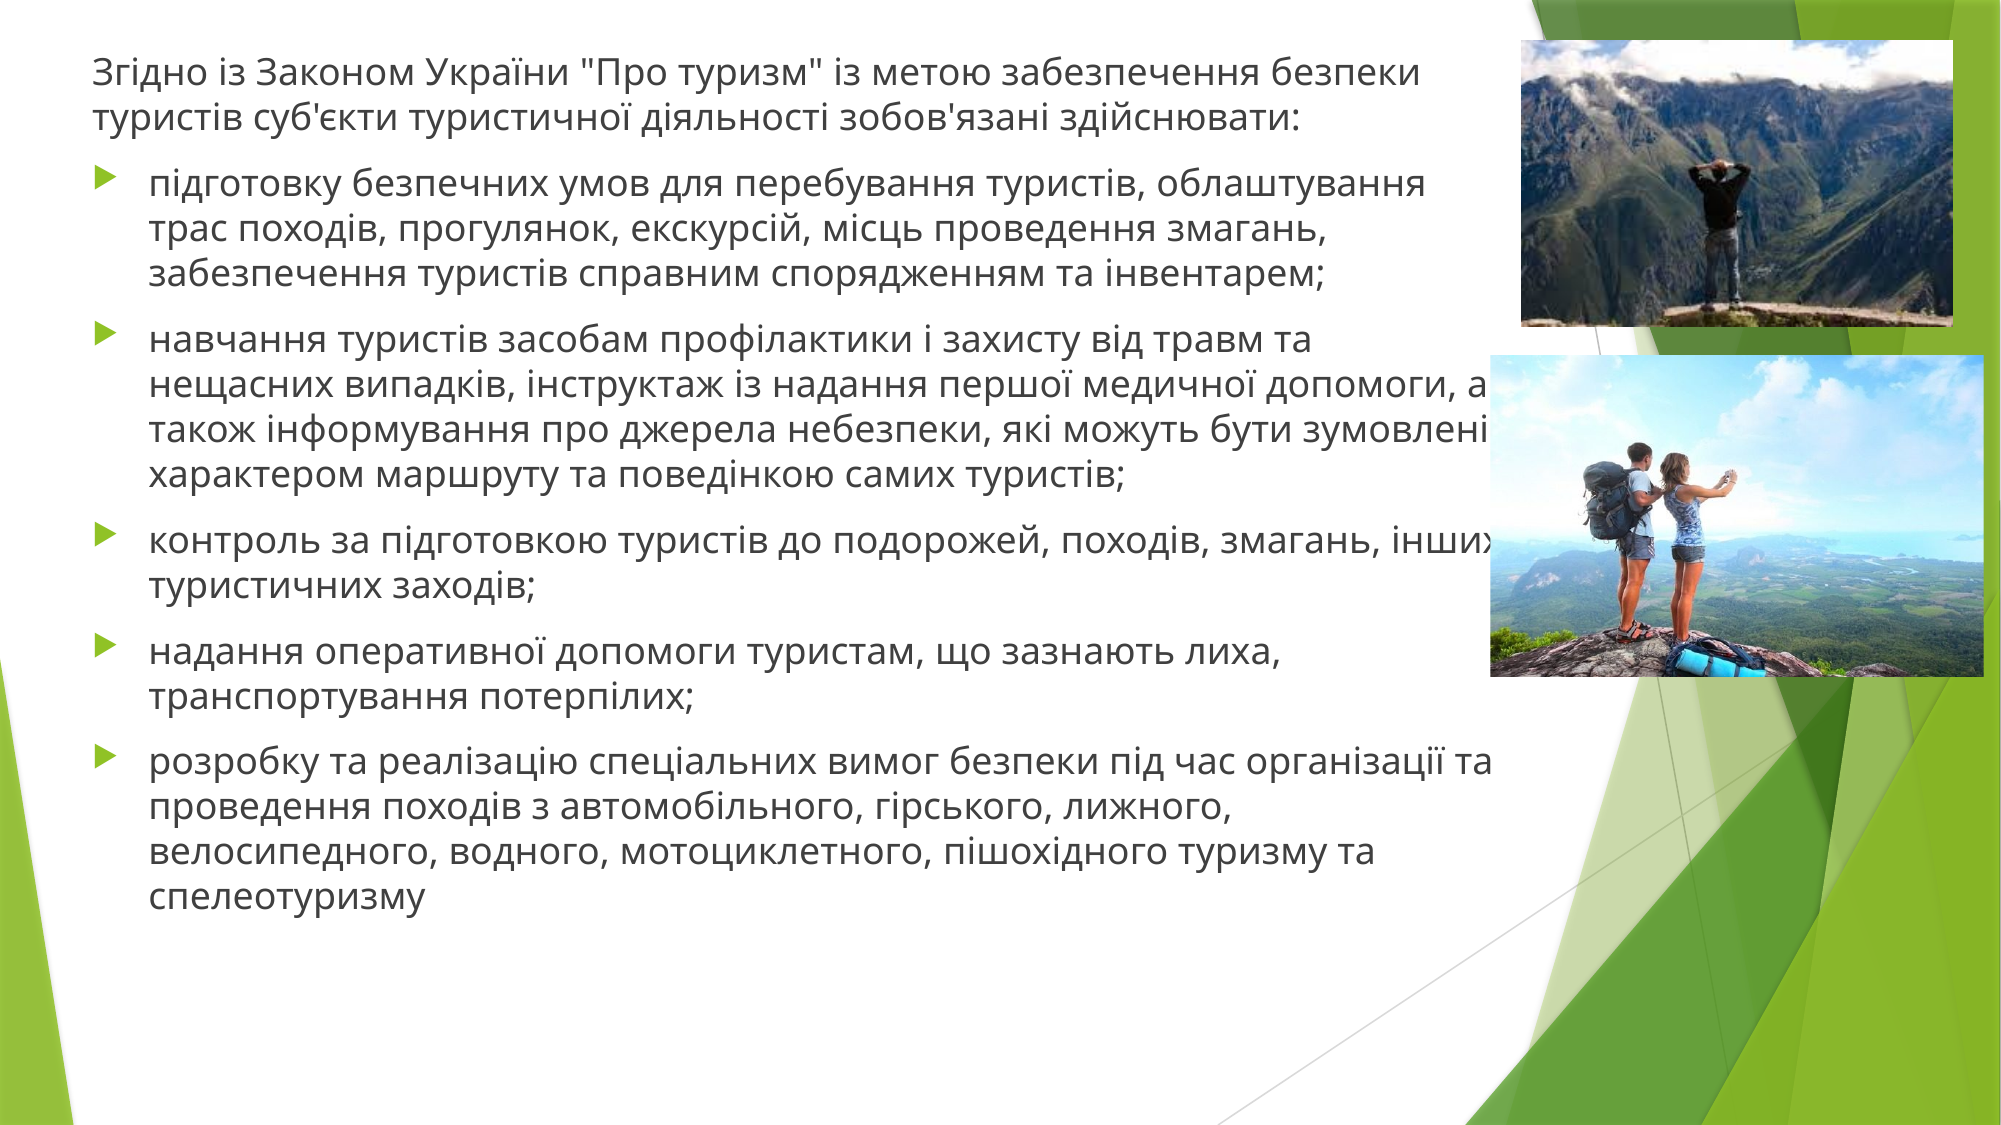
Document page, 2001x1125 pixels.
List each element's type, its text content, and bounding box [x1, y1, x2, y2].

list Згідно із Законом України "Про туризм" із метою забезпечення безпеки туристів суб'єкти туристичної діяльності зобов'язані здійснювати: підготовку безпечних умов для перебування туристів, облаштування трас походів, прогулянок, екскурсій, місць проведення змагань, забезпечення туристів справним спорядженням та інвентарем; навчання туристів засобам профілактики і захисту від травм та нещасних випадків, інструктаж із надання першої медичної допомоги, а також інформування про джерела небезпеки, які можуть бути зумовлені характером маршруту та поведінкою самих туристів; контроль за підготовкою туристів до подорожей, походів, змагань, інших туристичних заходів; надання оперативної допомоги туристам, що зазнають лиха, транспортування потерпілих; розробку та реалізацію спеціальних вимог безпеки під час організації та проведення походів з автомобільного, гірського, лижного, велосипедного, водного, мотоциклетного, пішохідного туризму та спелеотуризму [77, 40, 1522, 991]
picture [1520, 40, 1954, 328]
picture [1489, 354, 1985, 677]
